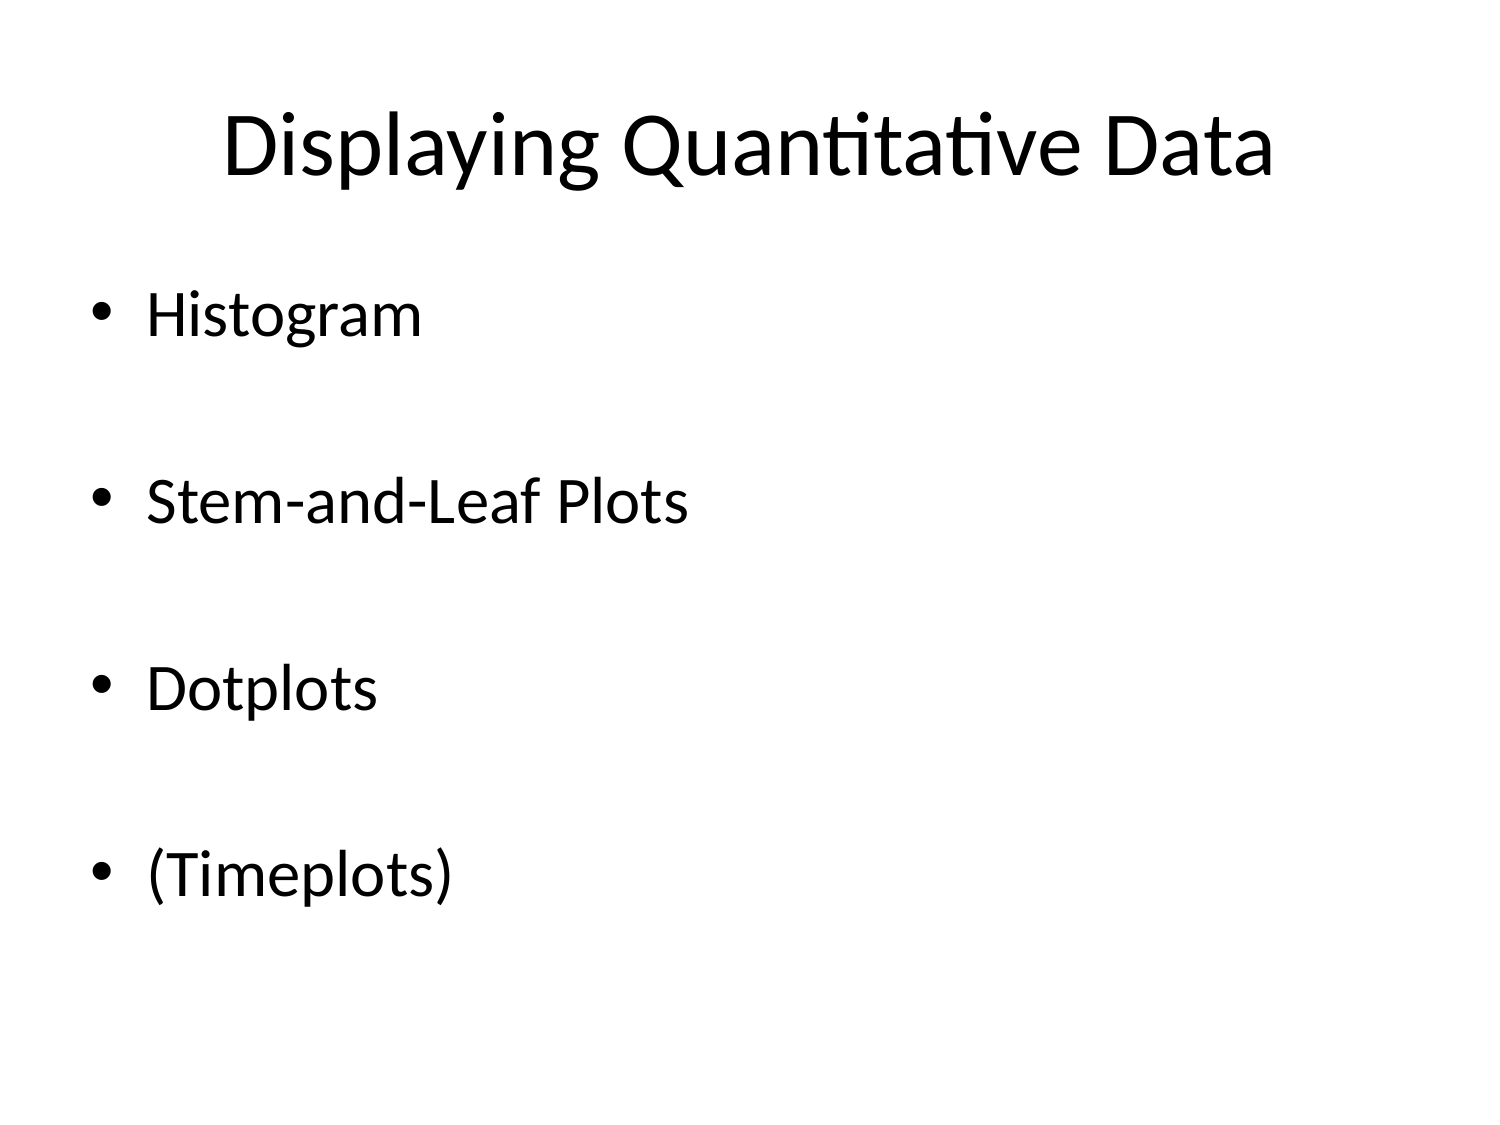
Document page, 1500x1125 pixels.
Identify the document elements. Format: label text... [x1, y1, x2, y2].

title Displaying Quantitative Data [75, 45, 1425, 233]
list Histogram Stem-and-Leaf Plots Dotplots (Timeplots) [75, 262, 1425, 1005]
